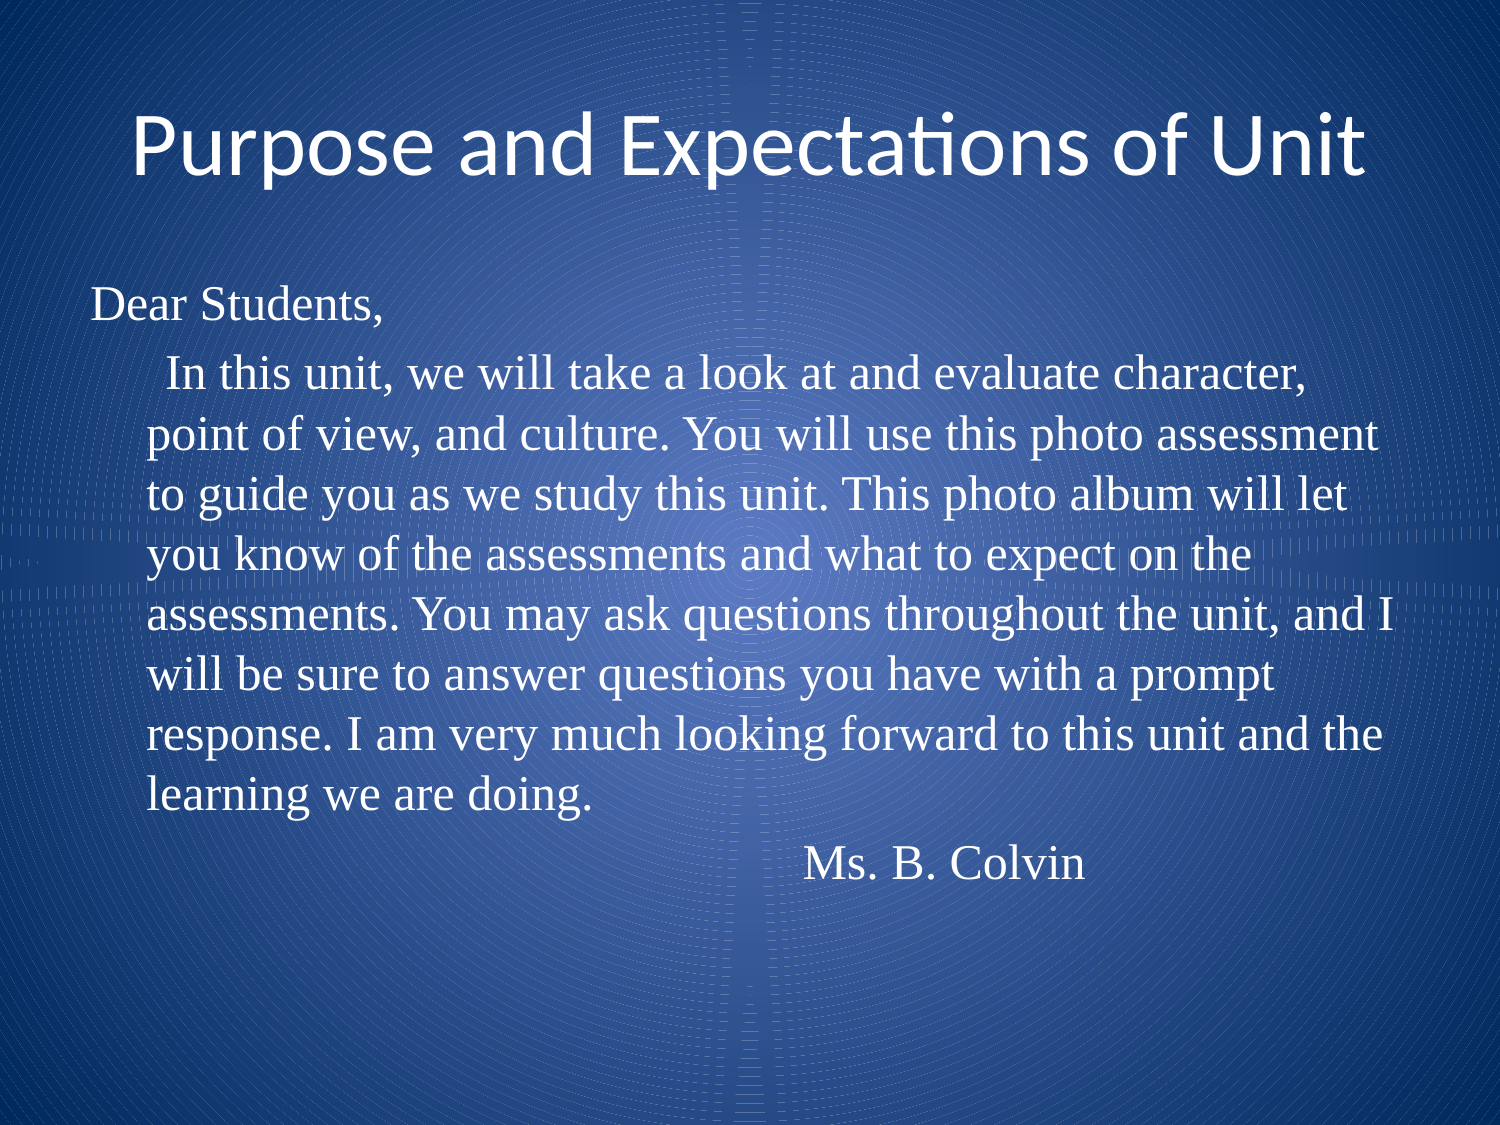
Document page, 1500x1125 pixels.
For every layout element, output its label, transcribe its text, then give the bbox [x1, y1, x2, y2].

title Purpose and Expectations of Unit [75, 45, 1425, 233]
list Dear Students, In this unit, we will take a look at and evaluate character, point of view, and culture. You will use this photo assessment to guide you as we study this unit. This photo album will let you know of the assessments and what to expect on the assessments. You may ask questions throughout the unit, and I will be sure to answer questions you have with a prompt response. I am very much looking forward to this unit and the learning we are doing. Ms. B. Colvin [75, 262, 1425, 1005]
